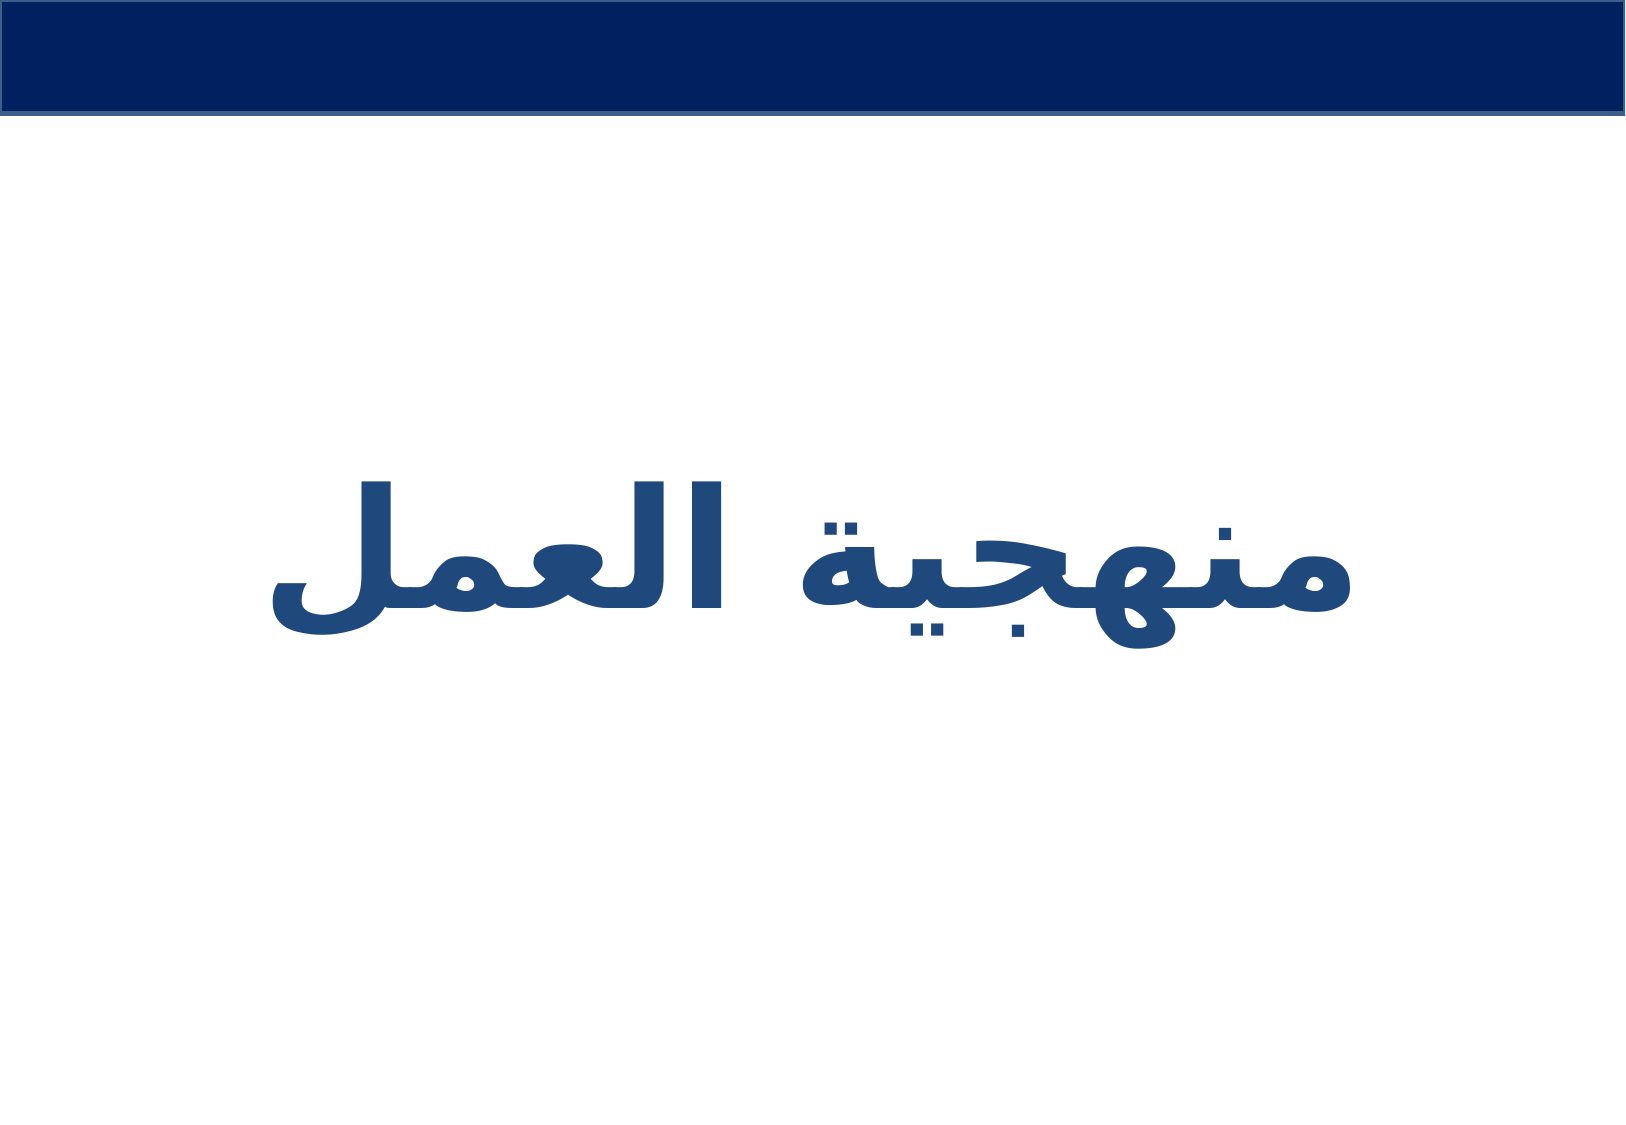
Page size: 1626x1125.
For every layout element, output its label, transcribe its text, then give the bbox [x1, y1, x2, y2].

text_box منهجية العمل [81, 487, 1544, 651]
